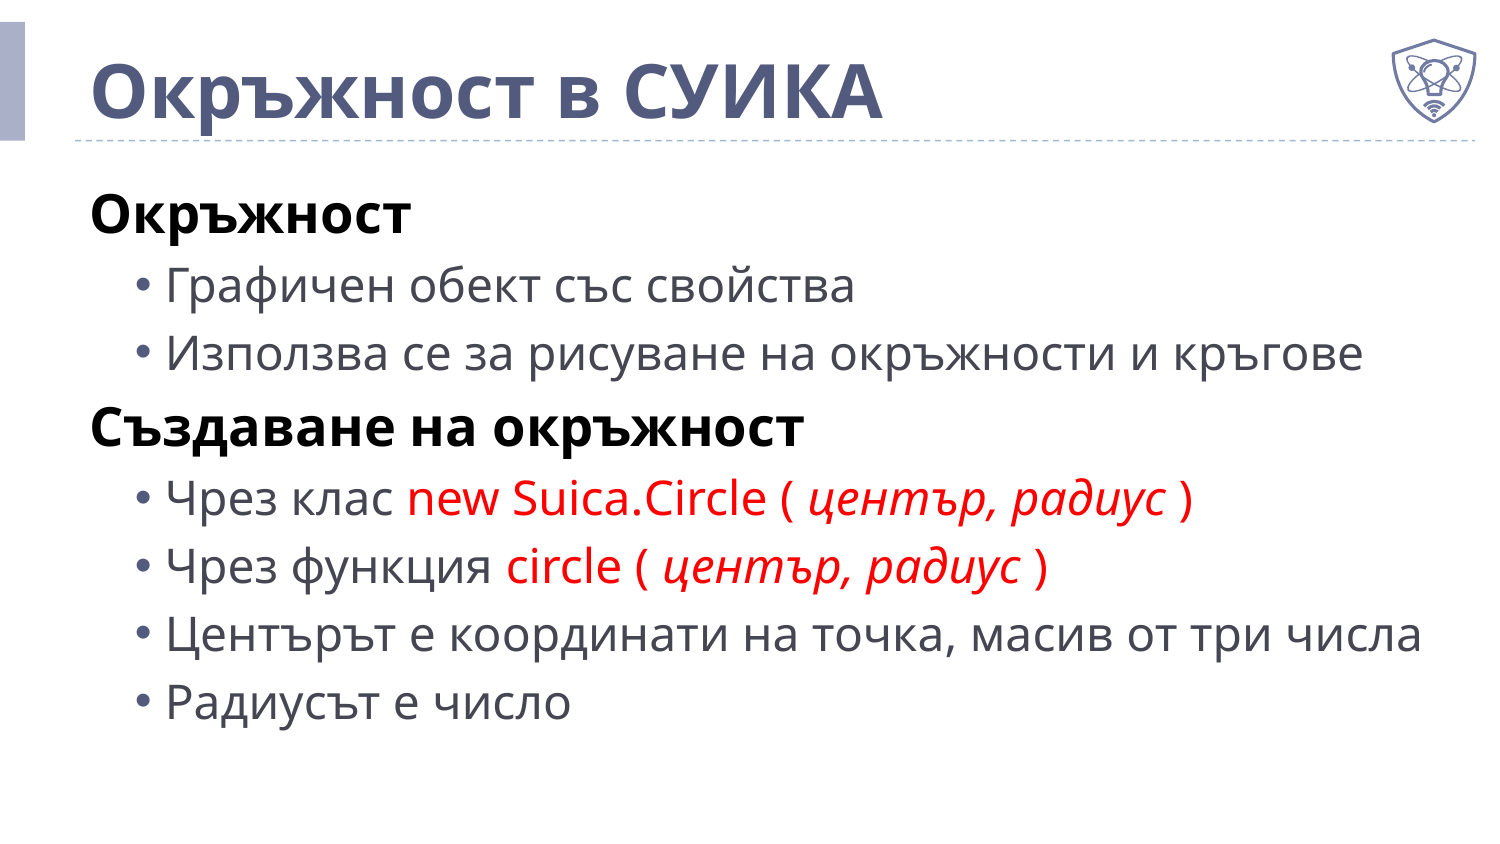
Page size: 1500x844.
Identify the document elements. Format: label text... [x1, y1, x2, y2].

list Окръжност Графичен обект със свойства Използва се за рисуване на окръжности и кръгове Създаване на окръжност Чрез клас new Suica.Circle ( център, радиус ) Чрез функция circle ( център, радиус ) Центърът е координати на точка, масив от три числа Радиусът е число [75, 171, 1475, 835]
title Окръжност в СУИКА [75, 18, 1475, 141]
